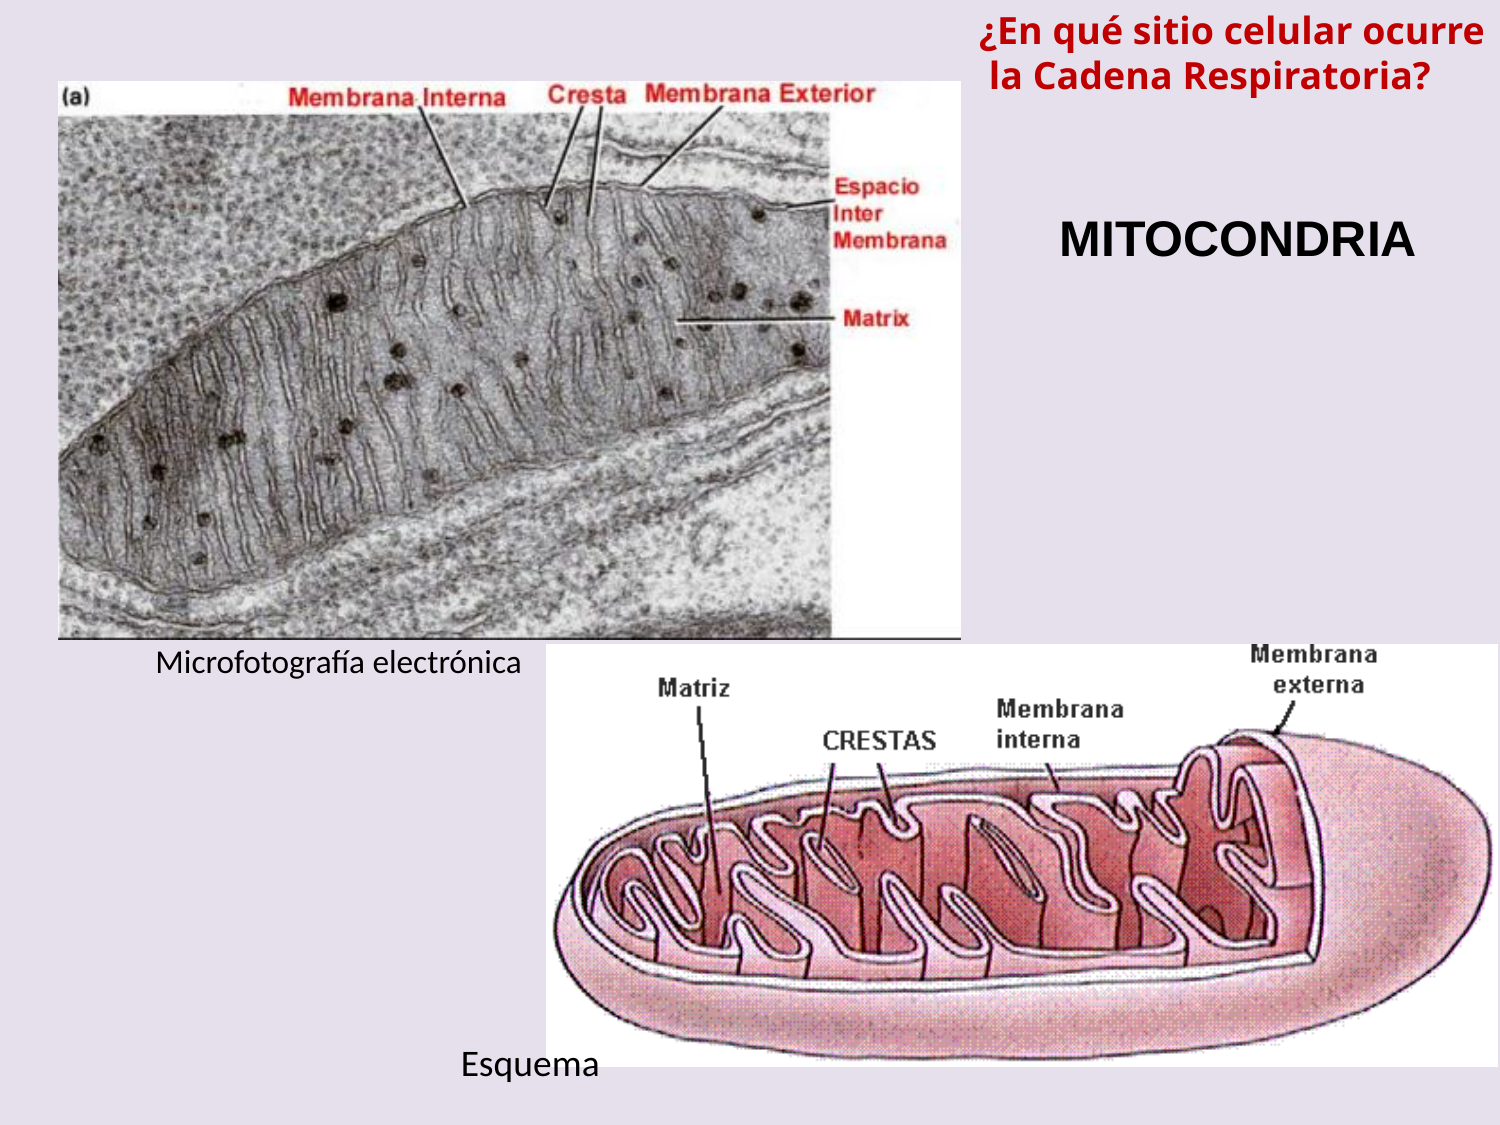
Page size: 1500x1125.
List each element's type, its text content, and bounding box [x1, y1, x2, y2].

picture [546, 644, 1499, 1067]
picture [57, 81, 962, 641]
text_box MITOCONDRIA [1044, 199, 1433, 274]
text_box Esquema [446, 1031, 616, 1091]
text_box Microfotografía electrónica [140, 647, 541, 688]
text_box ¿En qué sitio celular ocurre la Cadena Respiratoria? [964, 0, 1500, 105]
